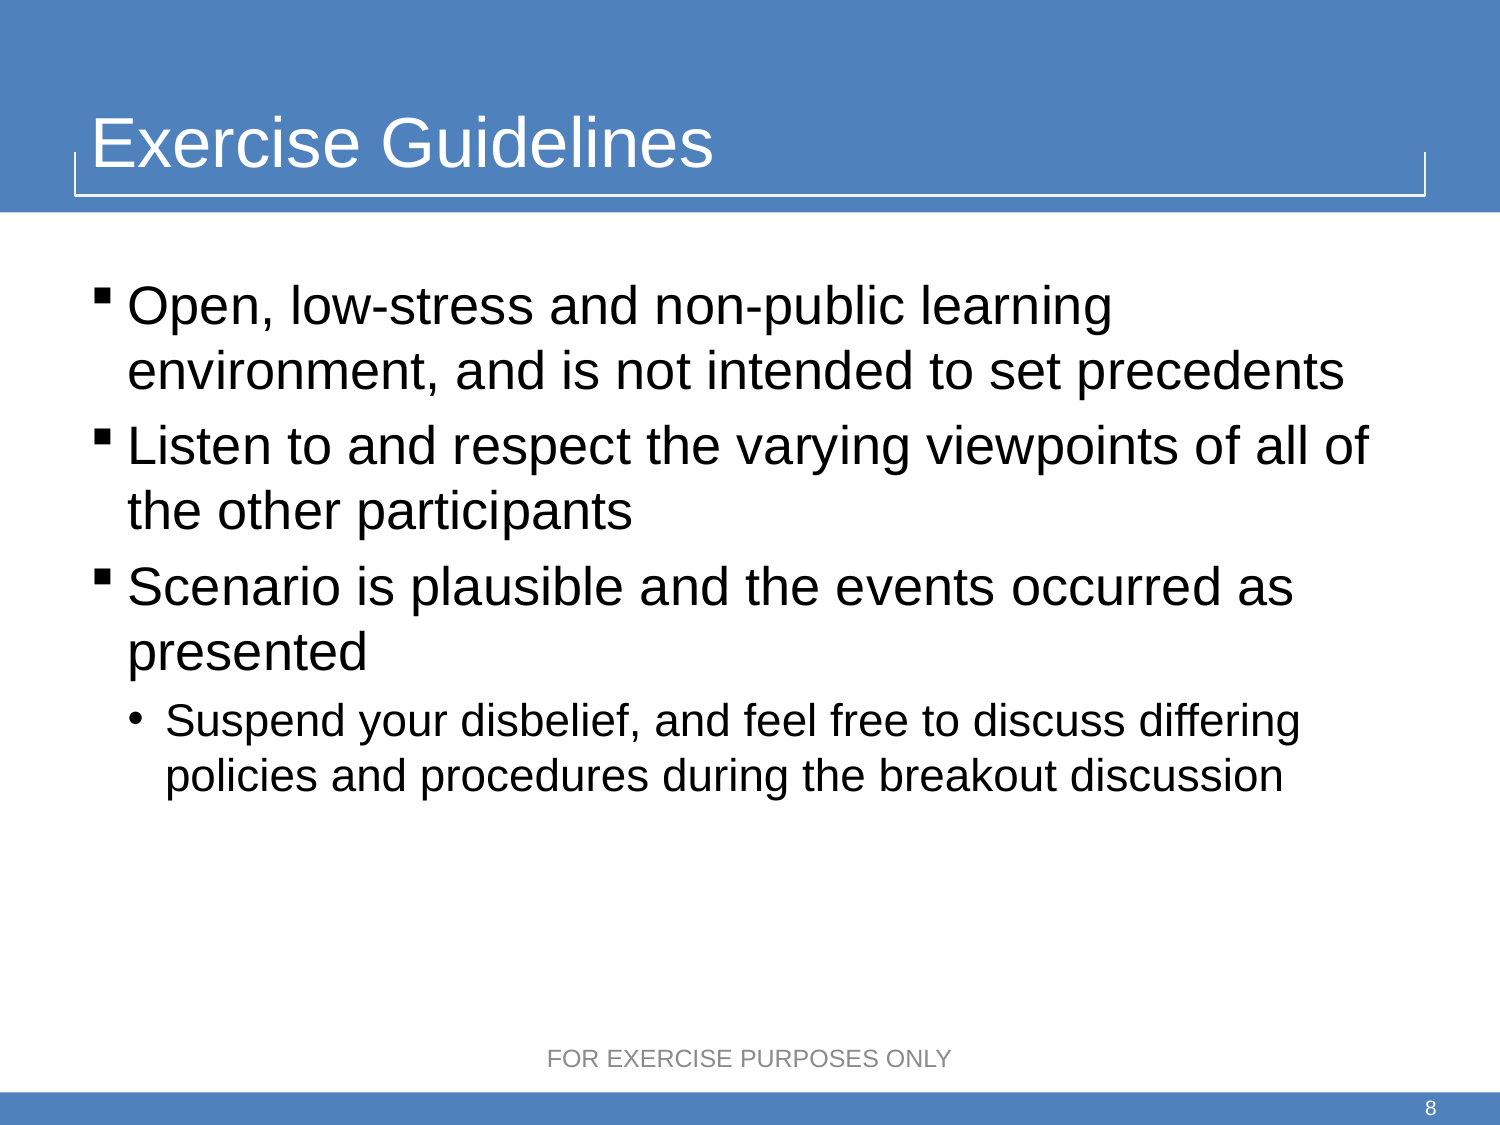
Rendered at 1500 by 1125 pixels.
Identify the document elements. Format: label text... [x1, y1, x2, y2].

title Exercise Guidelines [74, 44, 1426, 233]
list Open, low-stress and non-public learning environment, and is not intended to set precedents Listen to and respect the varying viewpoints of all of the other participants Scenario is plausible and the events occurred as presented Suspend your disbelief, and feel free to discuss differing policies and procedures during the breakout discussion [74, 262, 1426, 1006]
footer FOR EXERCISE PURPOSES ONLY [512, 1042, 988, 1103]
